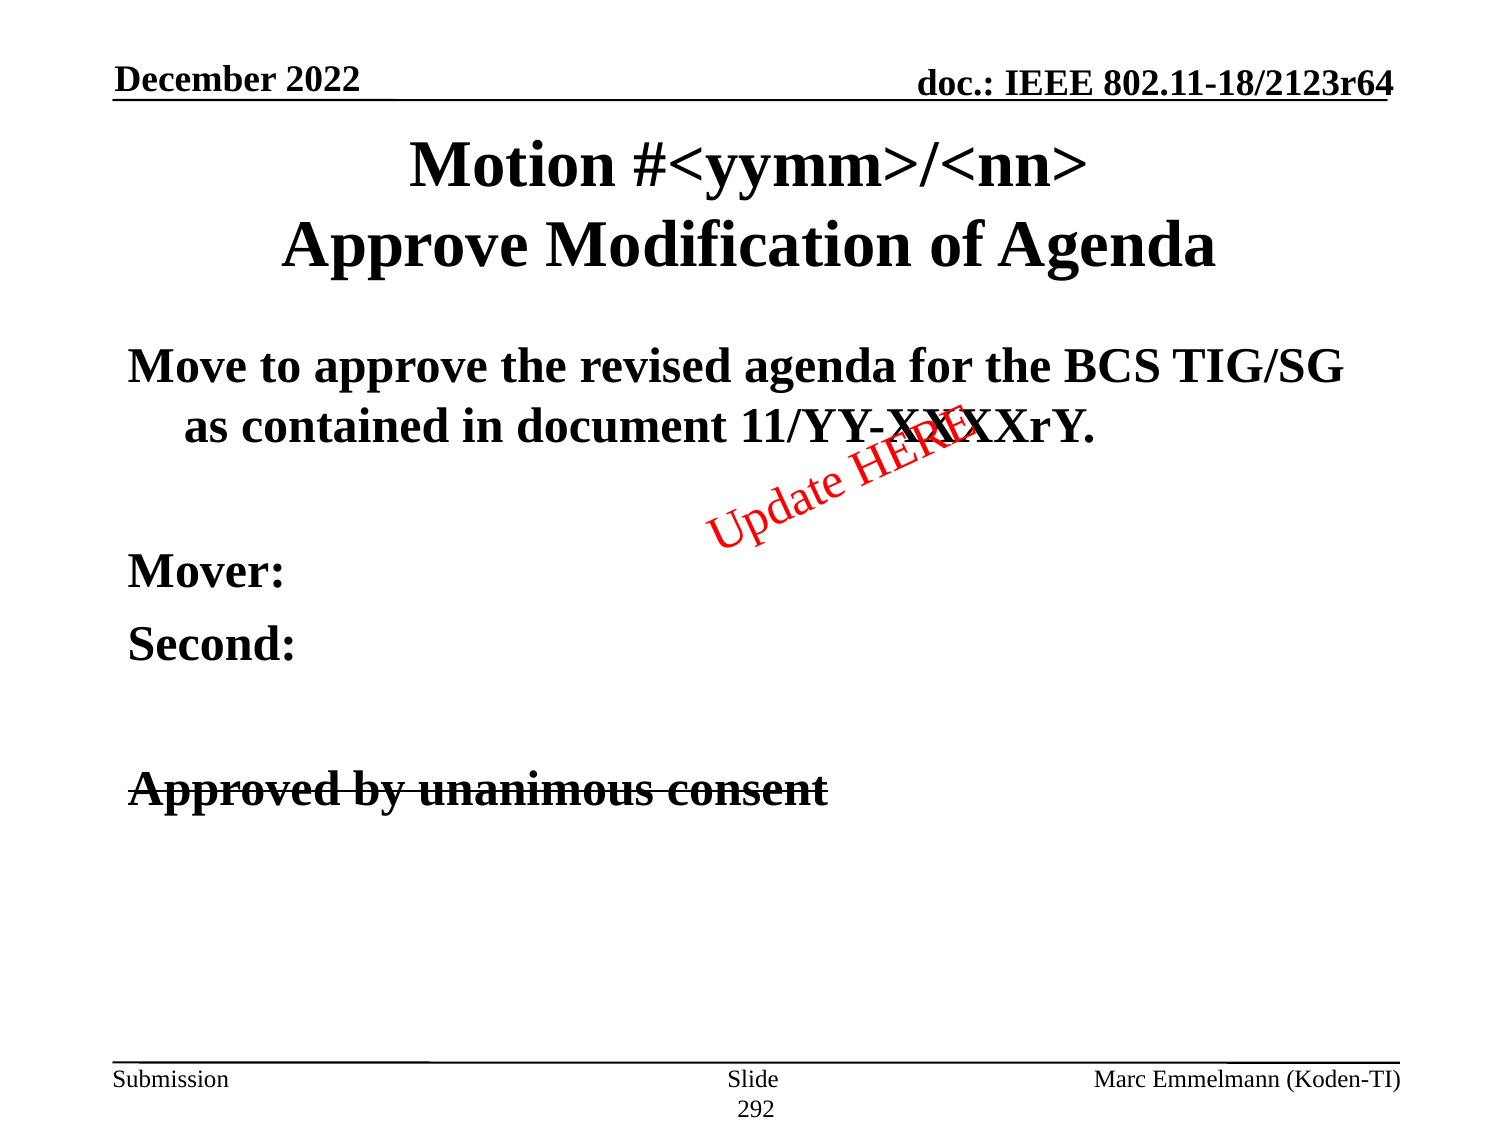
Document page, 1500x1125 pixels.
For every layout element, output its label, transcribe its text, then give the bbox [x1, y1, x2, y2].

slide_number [114, 54, 423, 100]
title Motion #<yymm>/<nn> Approve Modification of Agenda [112, 112, 1388, 288]
footer Marc Emmelmann (Koden-TI) [878, 1061, 1402, 1093]
slide_number Slide 292 [712, 1061, 800, 1123]
text_box Update HERE [680, 373, 1000, 576]
list Move to approve the revised agenda for the BCS TIG/SG as contained in document 11/YY-XXXXrY. Mover: Second: Approved by unanimous consent [112, 324, 1388, 1000]
